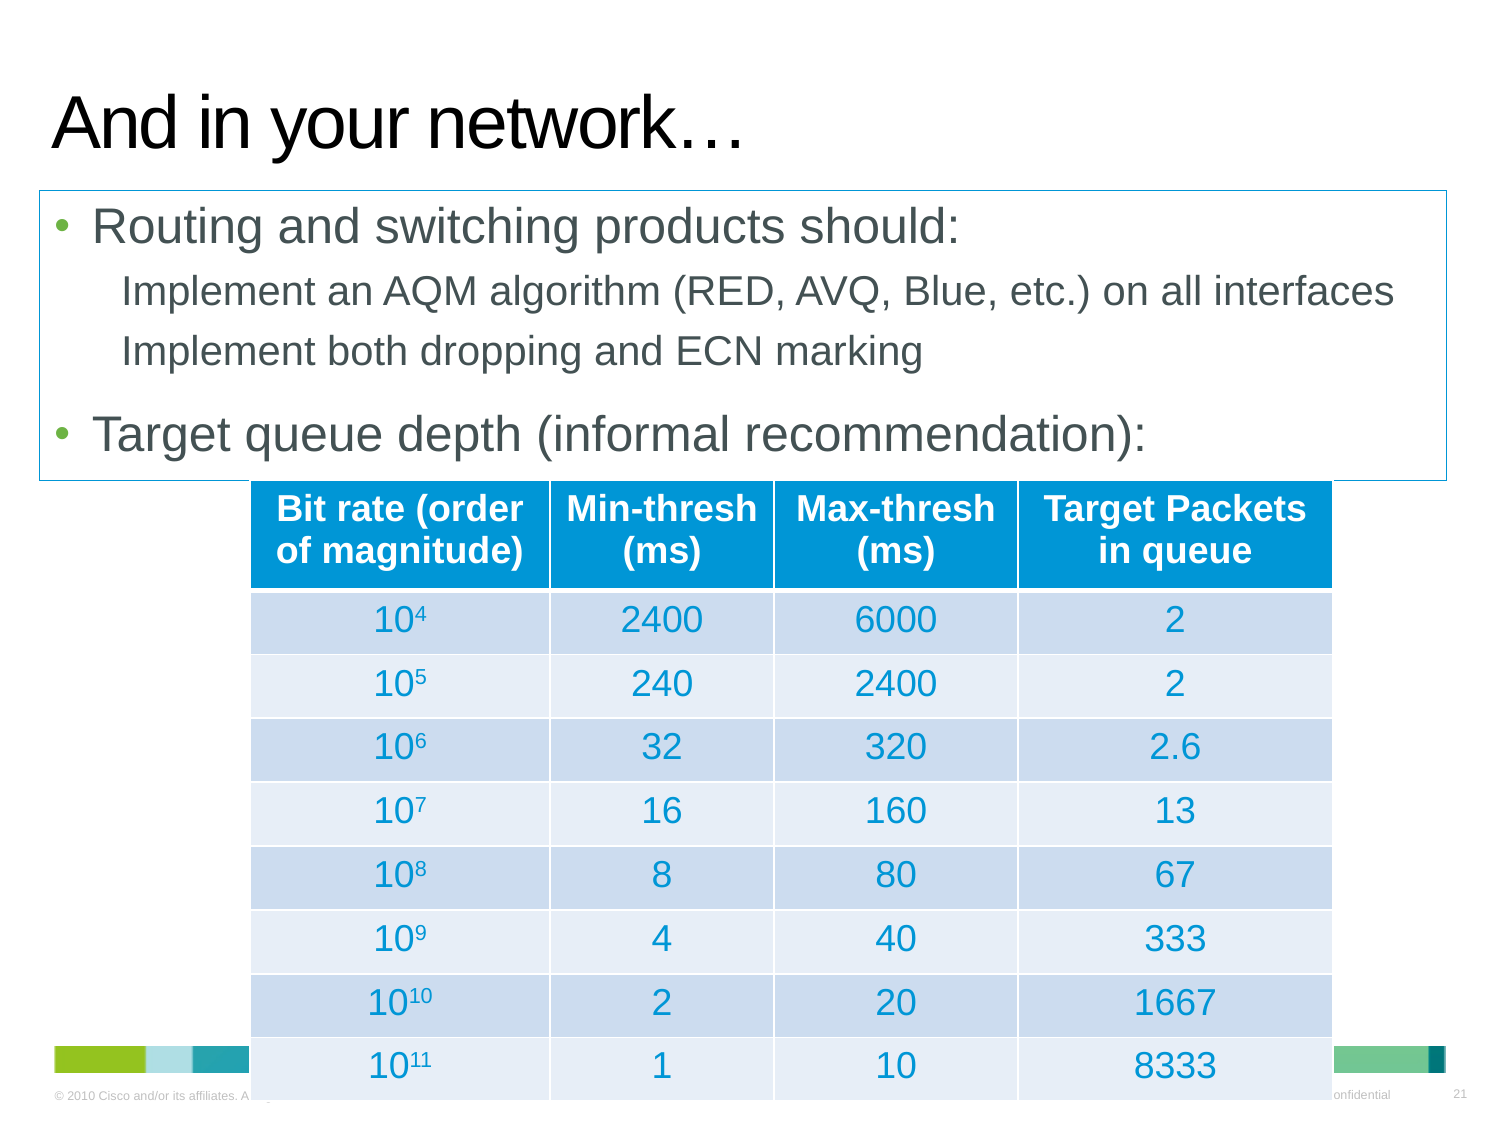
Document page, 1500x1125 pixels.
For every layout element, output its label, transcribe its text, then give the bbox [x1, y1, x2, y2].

table_header Target Packets in queue [1019, 481, 1332, 588]
picture [1334, 1046, 1446, 1073]
table_cell 8 [551, 847, 773, 909]
table_cell 1 [551, 1038, 773, 1100]
table_cell 107 [251, 783, 549, 845]
table_cell 108 [251, 847, 549, 909]
table_cell 6000 [775, 593, 1017, 654]
table_cell 105 [251, 655, 549, 717]
table_cell 106 [251, 719, 549, 781]
table_cell 109 [251, 911, 549, 973]
table_cell 160 [775, 783, 1017, 845]
table_cell 13 [1019, 783, 1332, 845]
table_header Min-thresh (ms) [551, 481, 773, 588]
table_cell 20 [775, 975, 1017, 1037]
table_cell 40 [775, 911, 1017, 973]
title And in your network… [37, 32, 1447, 171]
table_cell 16 [551, 783, 773, 845]
table_cell 10 [775, 1038, 1017, 1100]
table_cell 2400 [551, 593, 773, 654]
picture [54, 1046, 249, 1073]
table_cell 32 [551, 719, 773, 781]
table_cell 2 [551, 975, 773, 1037]
table_cell 240 [551, 655, 773, 717]
table_cell 320 [775, 719, 1017, 781]
table_cell 1010 [251, 975, 549, 1037]
table_cell 2.6 [1019, 719, 1332, 781]
table_cell 80 [775, 847, 1017, 909]
table_header Bit rate (order of magnitude) [251, 481, 549, 588]
table_cell 1667 [1019, 975, 1332, 1037]
list Routing and switching products should: Implement an AQM algorithm (RED, AVQ, Blue, etc.) on all interfaces Implement both dropping and ECN marking Target queue depth (informal recommendation): [39, 190, 1447, 481]
table_cell 104 [251, 593, 549, 654]
table_cell 1011 [251, 1038, 549, 1100]
table_cell 2400 [775, 655, 1017, 717]
table_cell 4 [551, 911, 773, 973]
table_header Max-thresh (ms) [775, 481, 1017, 588]
table_cell 2 [1019, 655, 1332, 717]
table_cell 333 [1019, 911, 1332, 973]
table_cell 8333 [1019, 1038, 1332, 1100]
table_cell 67 [1019, 847, 1332, 909]
table_cell 2 [1019, 593, 1332, 654]
